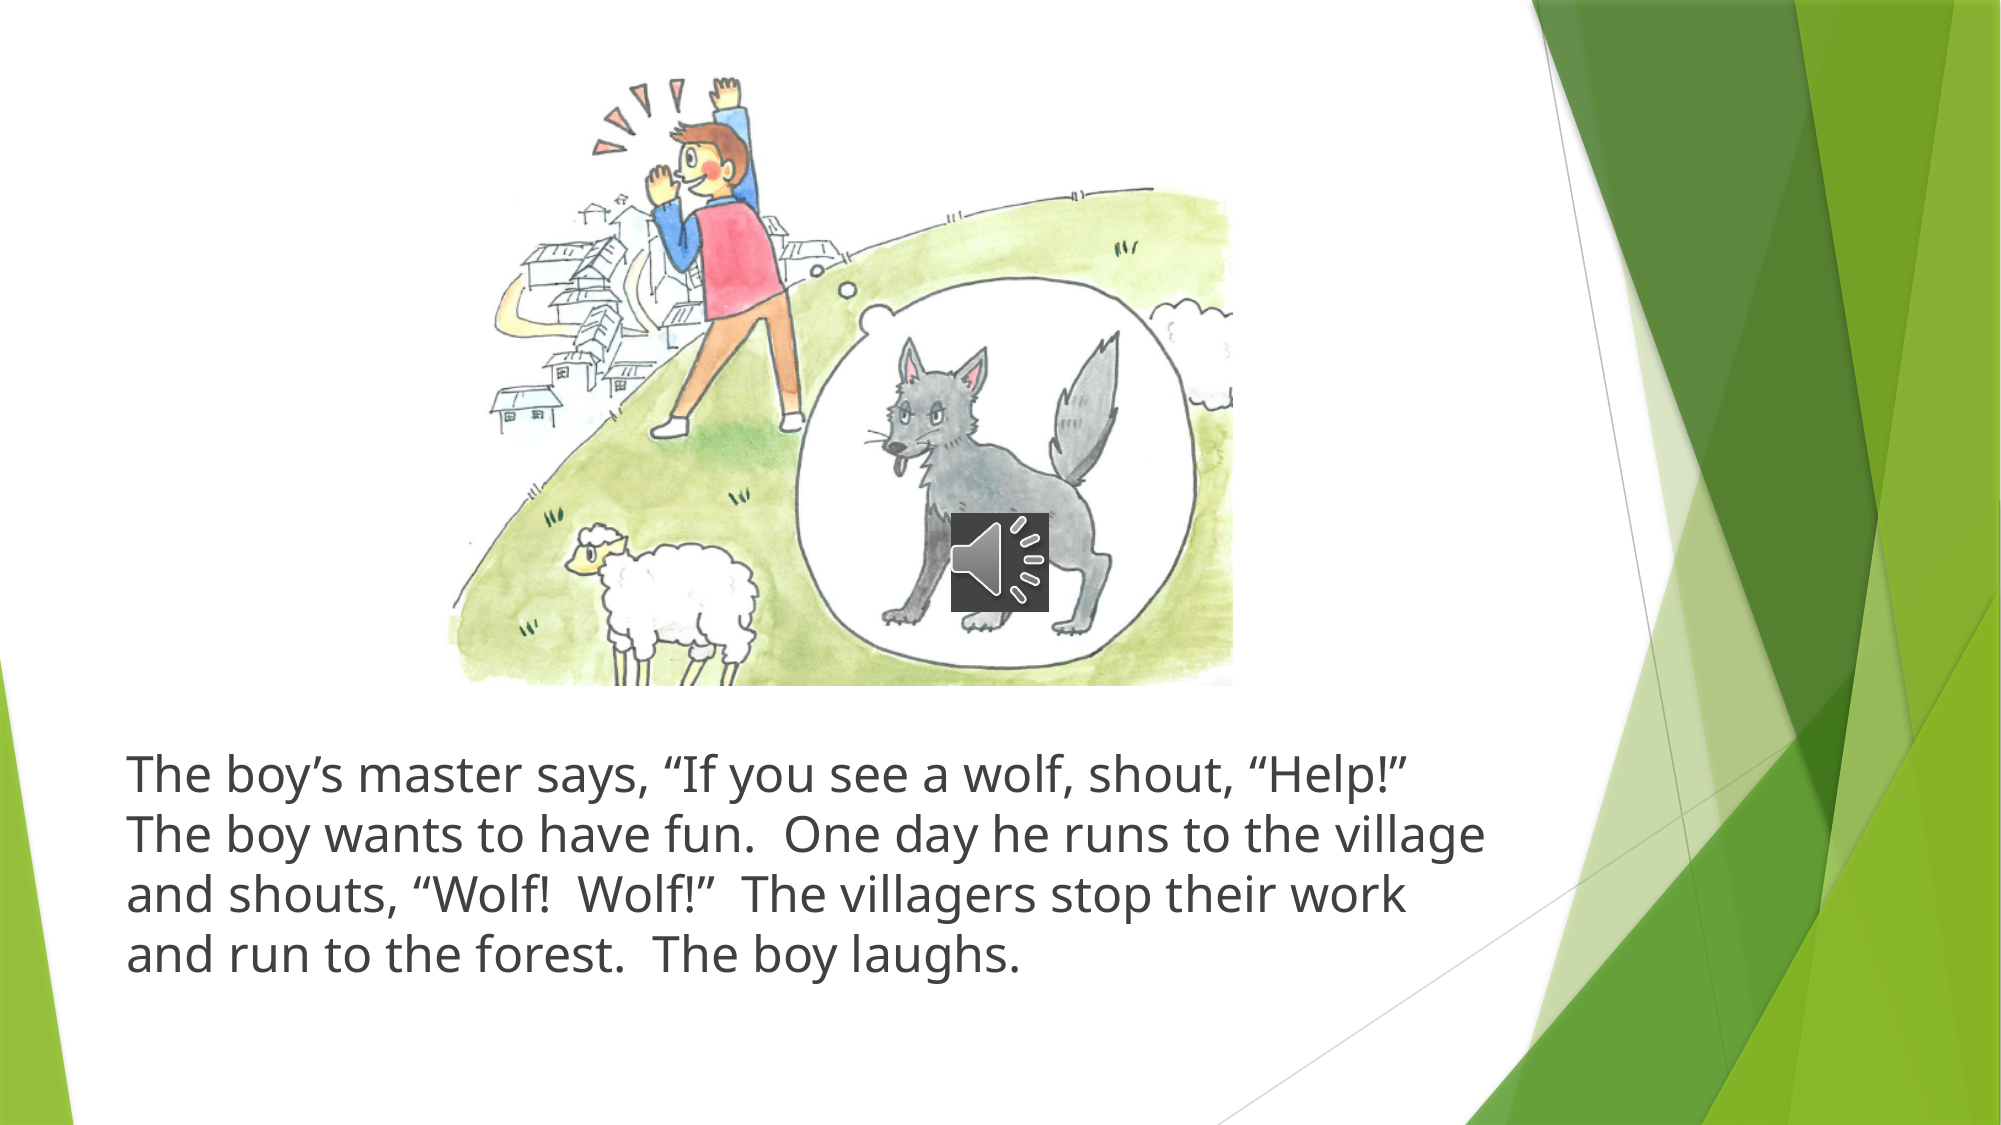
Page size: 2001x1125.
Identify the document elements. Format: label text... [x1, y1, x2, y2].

list The boy’s master says, “If you see a wolf, shout, “Help!” The boy wants to have fun. One day he runs to the village and shouts, “Wolf! Wolf!” The villagers stop their work and run to the forest. The boy laughs. [111, 733, 1522, 992]
picture [429, 61, 1233, 686]
